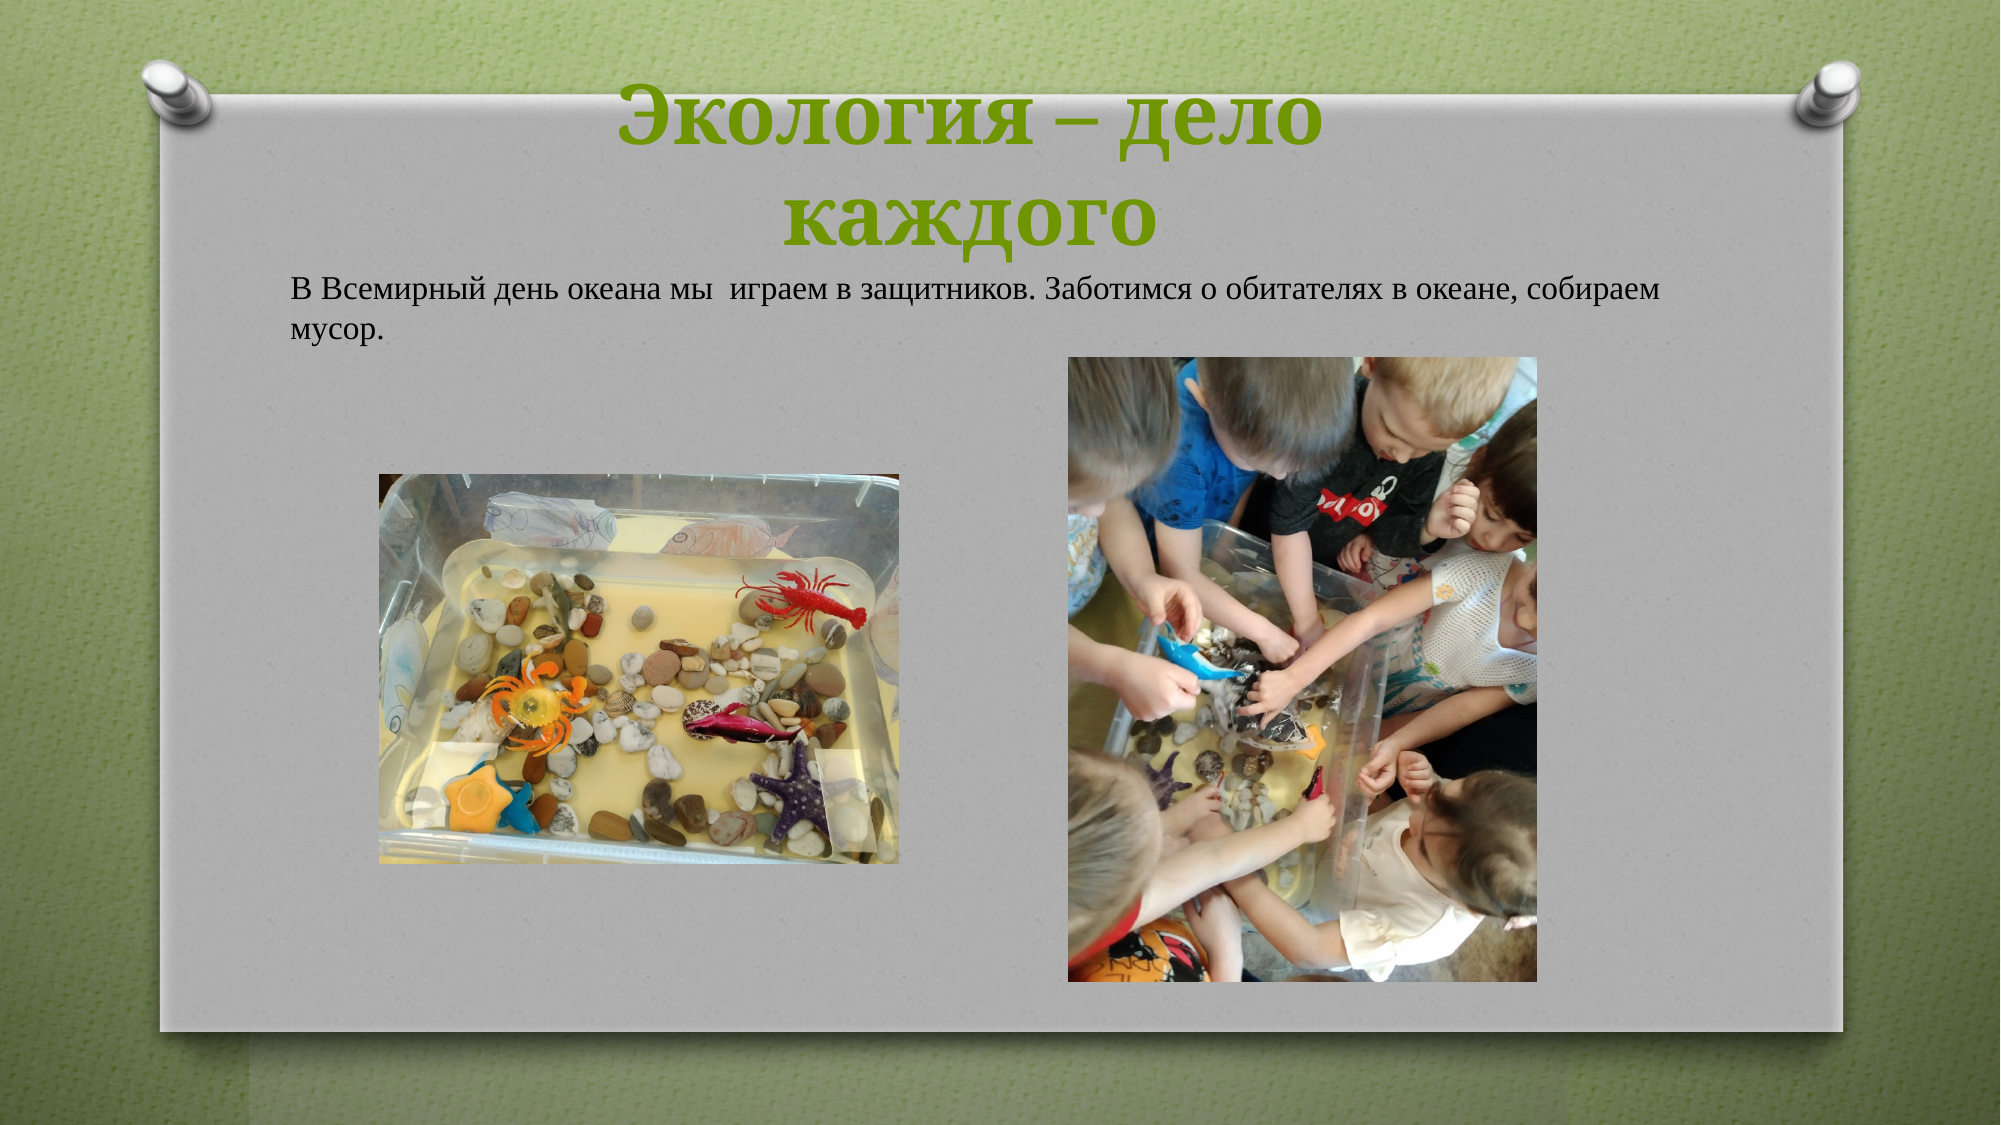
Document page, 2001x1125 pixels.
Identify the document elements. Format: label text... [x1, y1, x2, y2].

picture [1764, 30, 1911, 161]
picture [379, 474, 899, 864]
picture [1068, 356, 1537, 982]
title Экология – дело каждого [435, 53, 1509, 258]
list В Всемирный день океана мы играем в защитников. Заботимся о обитателях в океане, собираем мусор. [275, 258, 1741, 943]
picture [107, 24, 256, 158]
